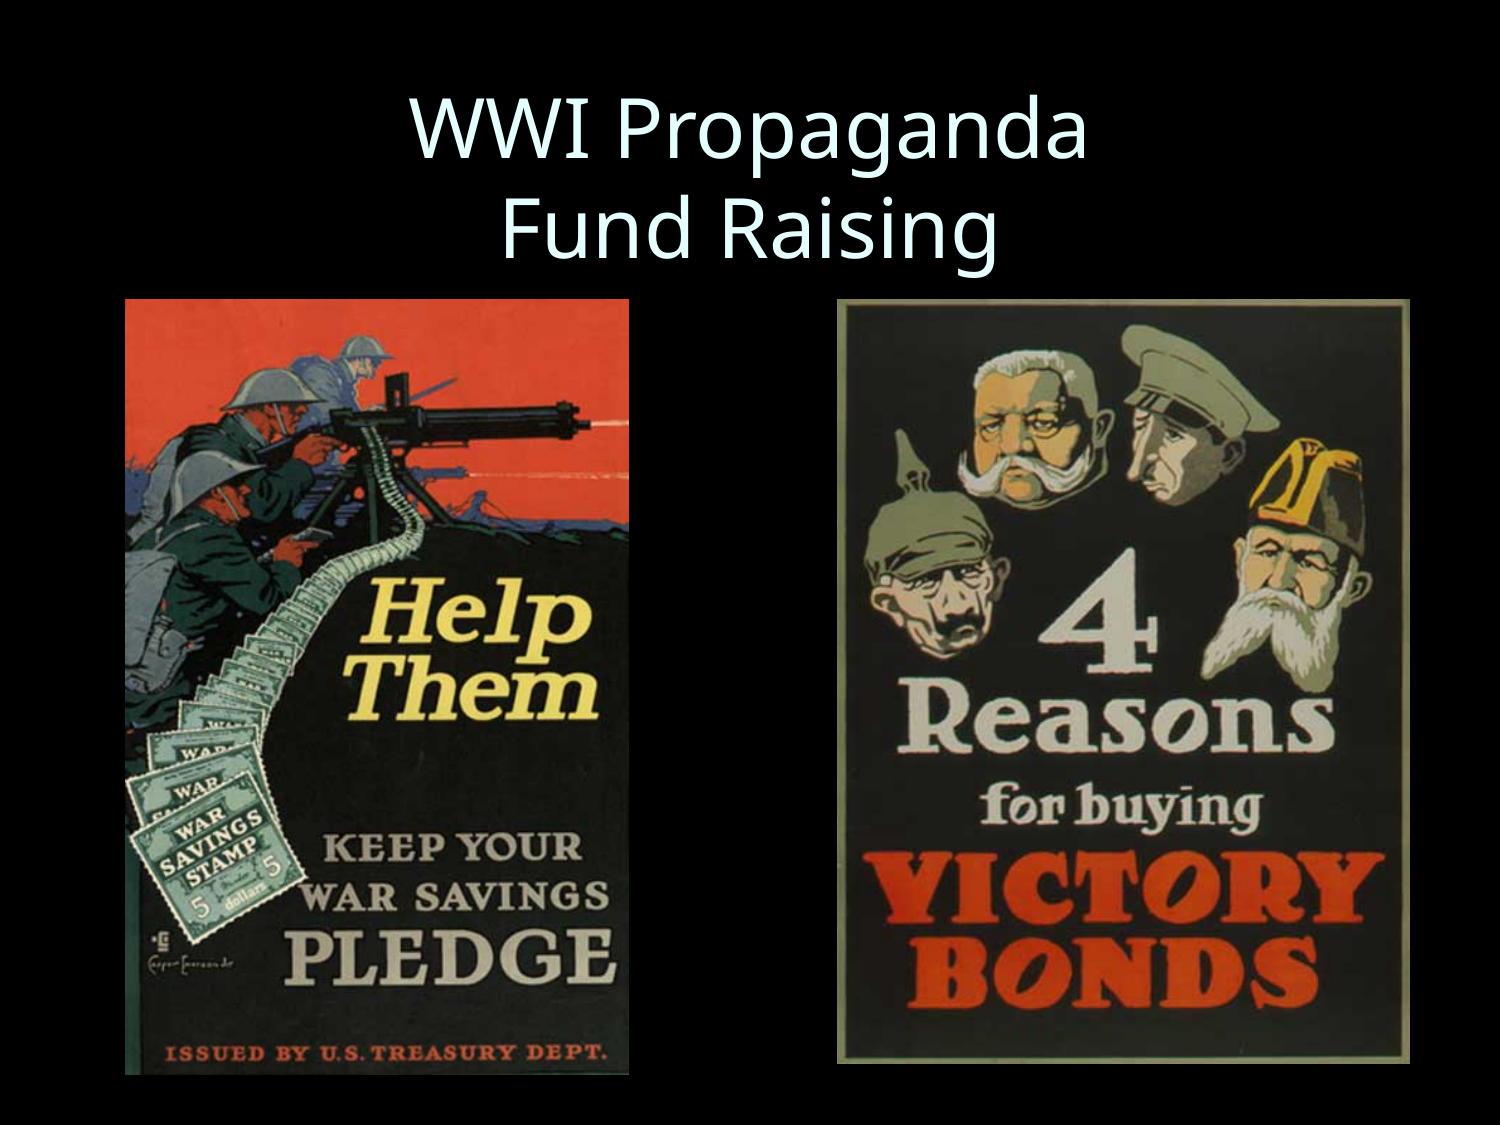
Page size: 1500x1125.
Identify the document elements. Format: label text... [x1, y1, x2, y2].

picture [124, 299, 629, 1076]
title WWI Propaganda Fund Raising [74, 62, 1426, 288]
picture [837, 299, 1410, 1065]
